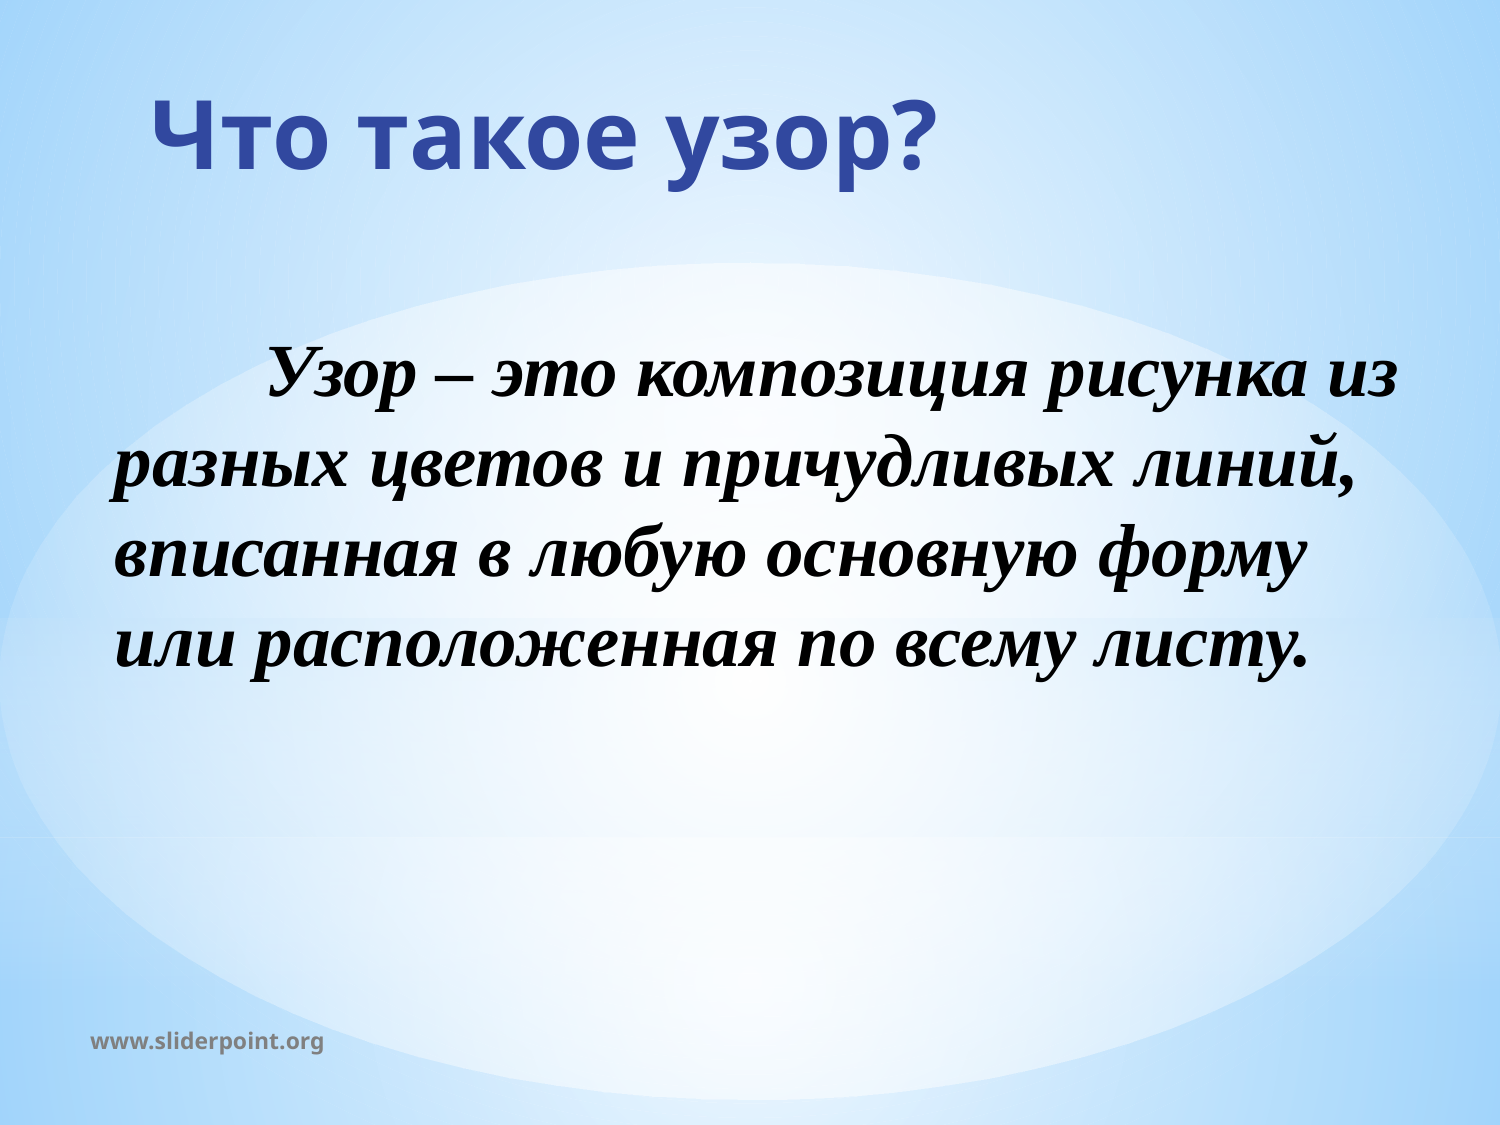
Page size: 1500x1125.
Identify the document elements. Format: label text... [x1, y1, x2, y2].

text_box Узор – это композиция рисунка из разных цветов и причудливых линий, вписанная в любую основную форму или расположенная по всему листу. [100, 314, 1436, 690]
title Что такое узор? [135, 66, 1205, 254]
footer www.sliderpoint.org [75, 1012, 625, 1073]
